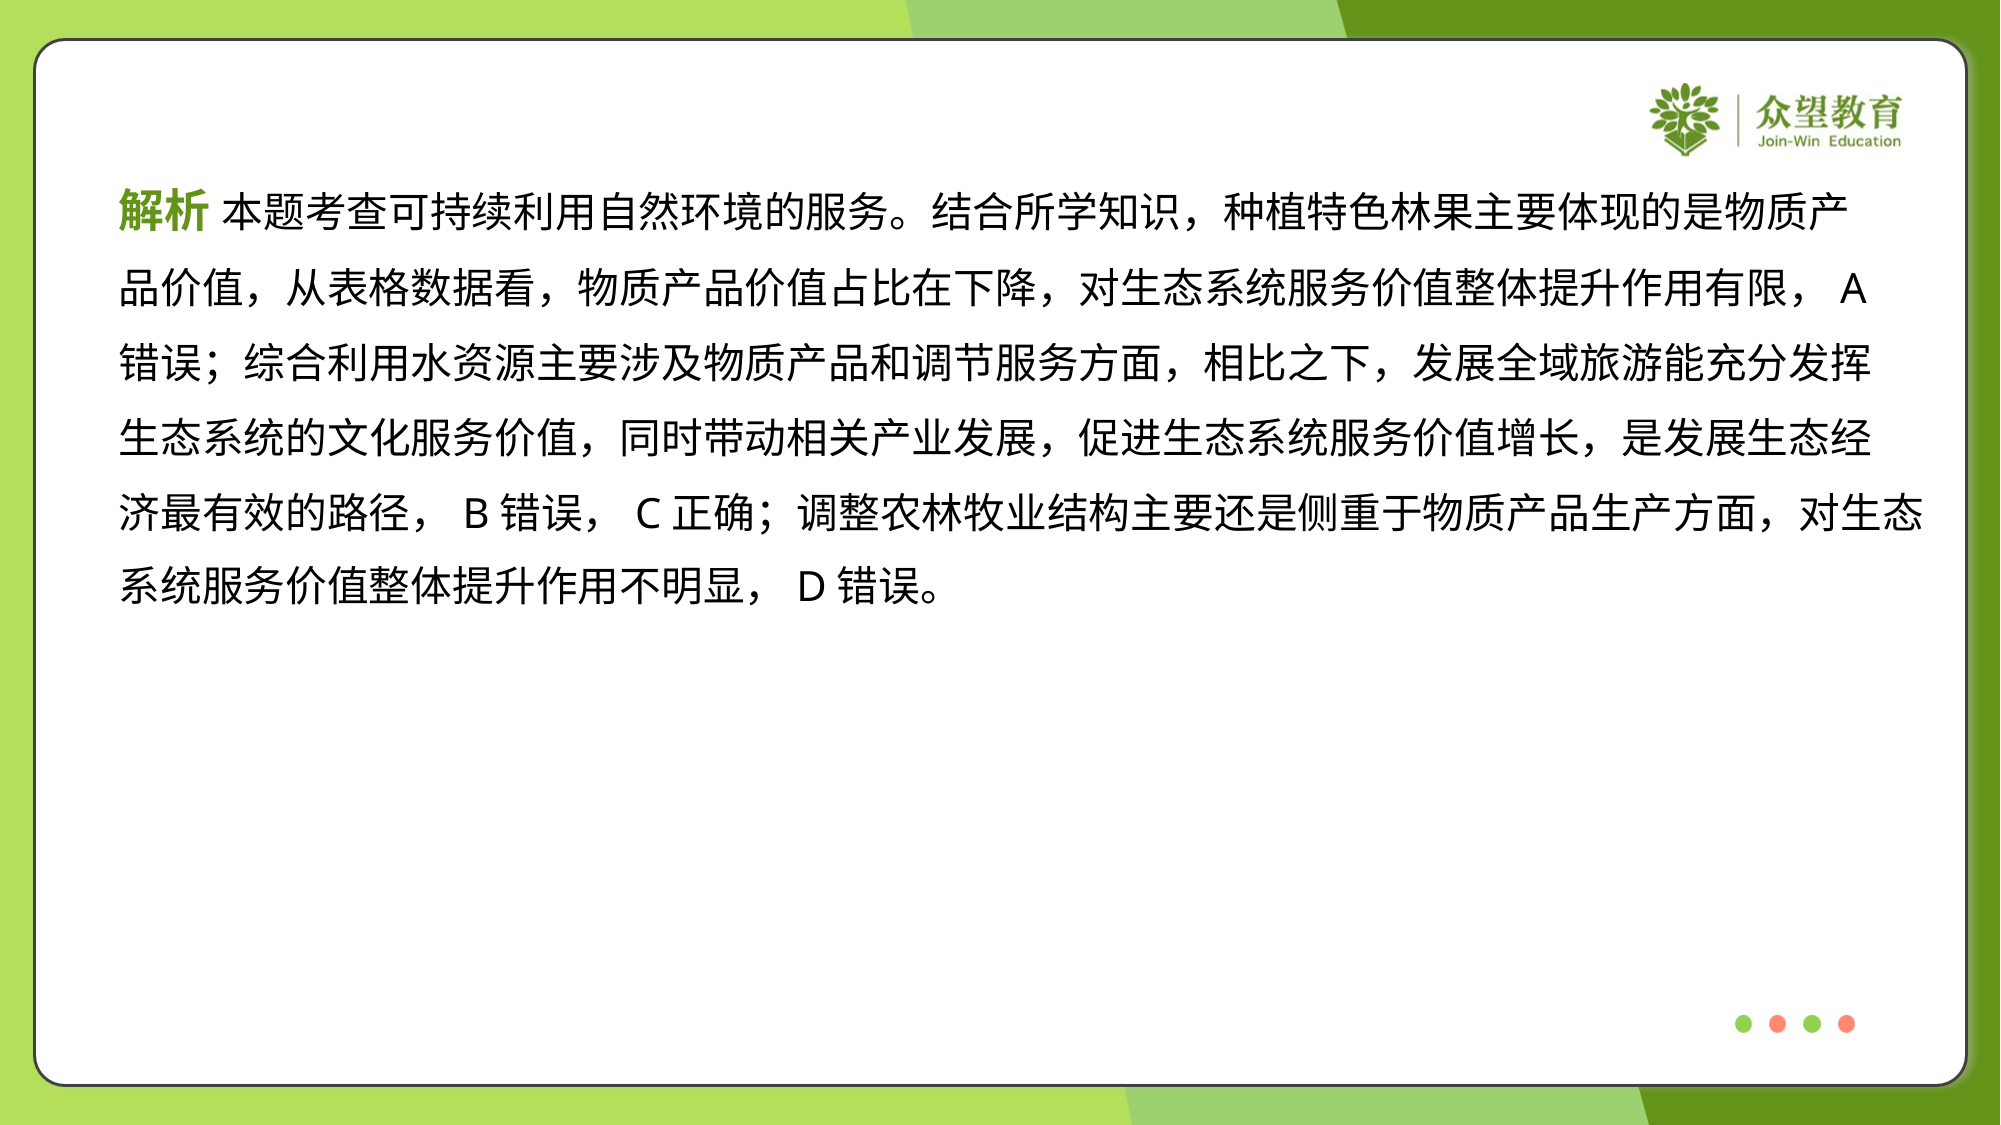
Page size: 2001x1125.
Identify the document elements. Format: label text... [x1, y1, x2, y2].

text_box 解析 本题考查可持续利用自然环境的服务。结合所学知识，种植特色林果主要体现的是物质产 品价值，从表格数据看，物质产品价值占比在下降，对生态系统服务价值整体提升作用有限，A 错误；综合利用水资源主要涉及物质产品和调节服务方面，相比之下，发展全域旅游能充分发挥 生态系统的文化服务价值，同时带动相关产业发展，促进生态系统服务价值增长，是发展生态经 济最有效的路径，B错误，C正确；调整农林牧业结构主要还是侧重于物质产品生产方面，对生态 系统服务价值整体提升作用不明显，D错误。 [118, 159, 1883, 602]
picture [0, 0, 2000, 1125]
